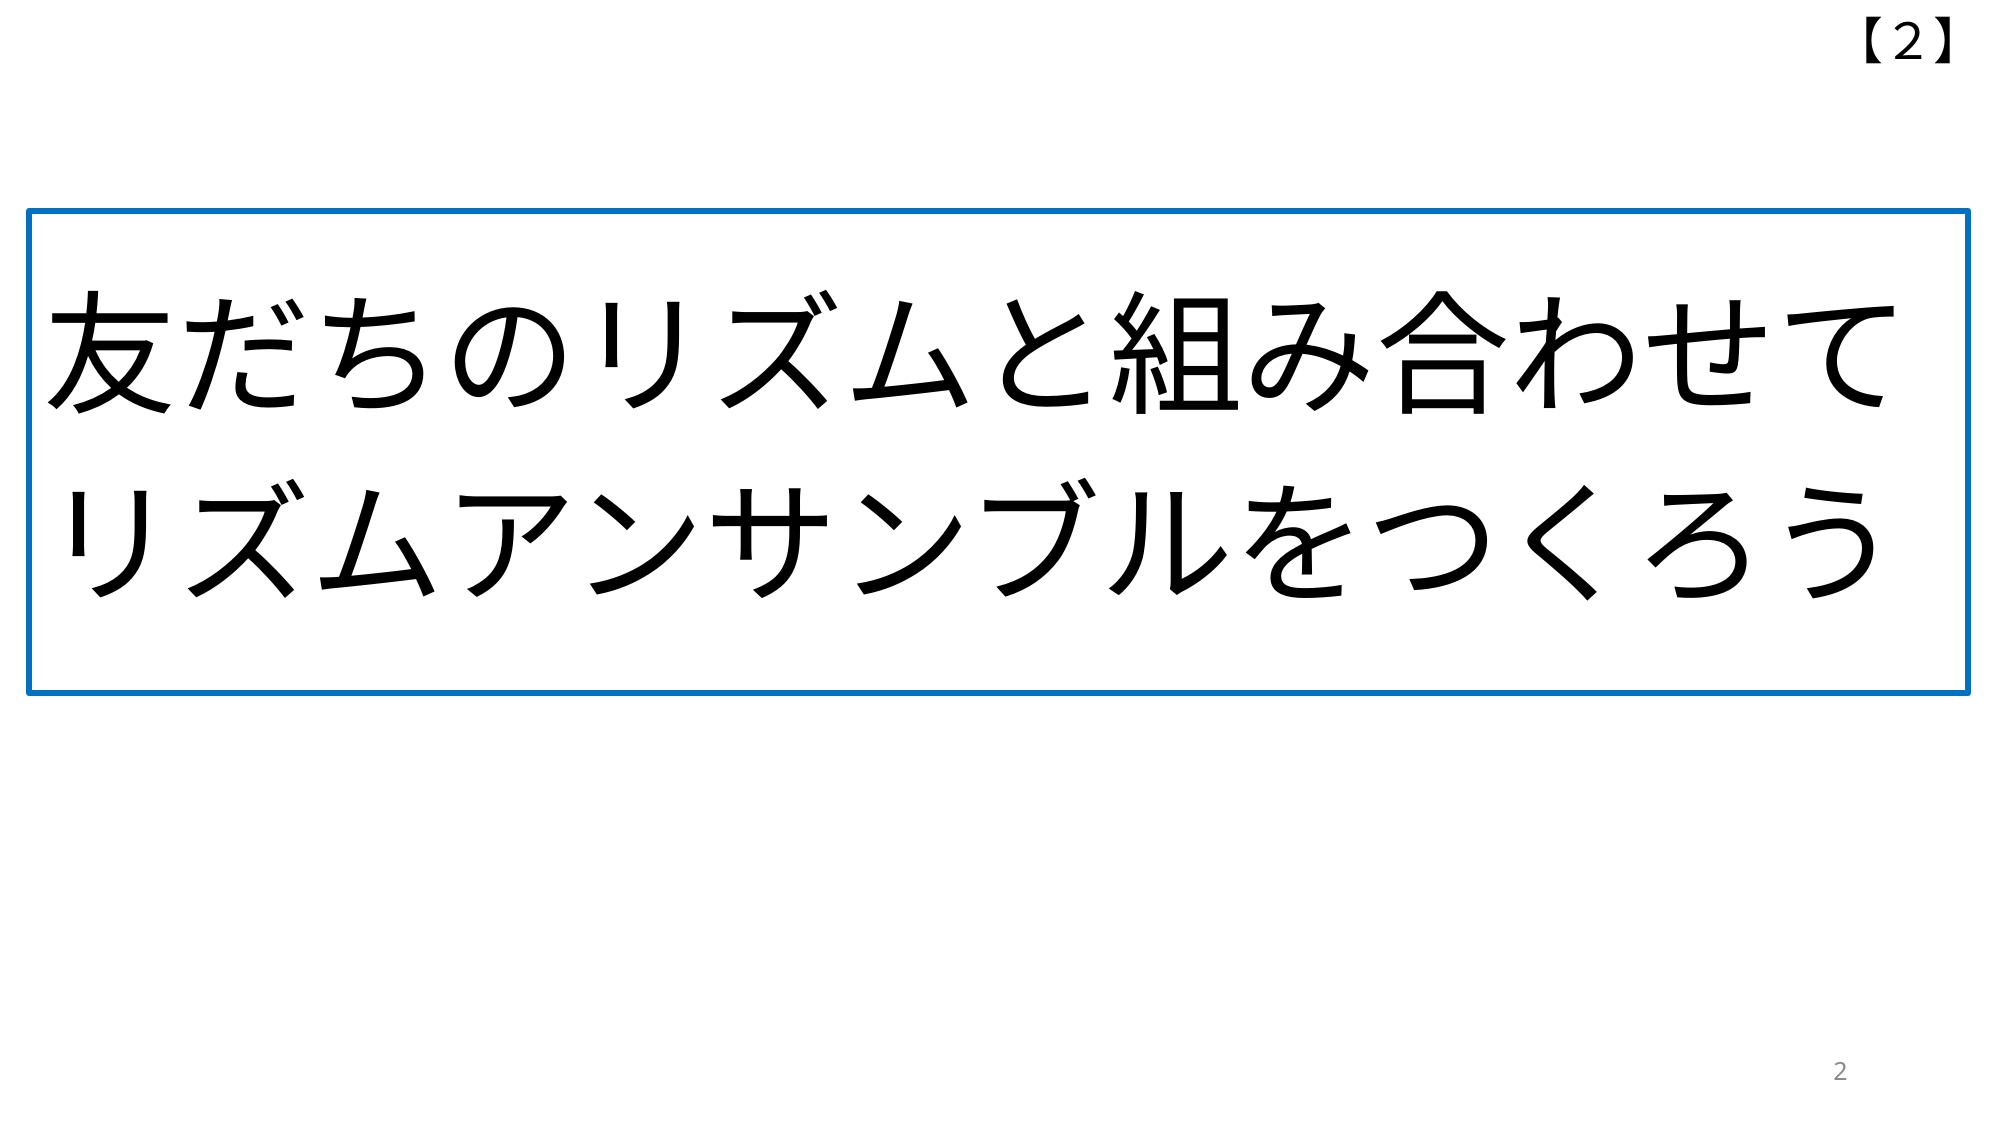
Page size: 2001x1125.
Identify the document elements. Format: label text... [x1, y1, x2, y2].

text_box 友だちのリズムと組み合わせて リズムアンサンブルをつくろう [29, 210, 1968, 694]
slide_number 2 [1412, 1042, 1863, 1103]
text_box 【２】 [1818, 1, 2000, 77]
